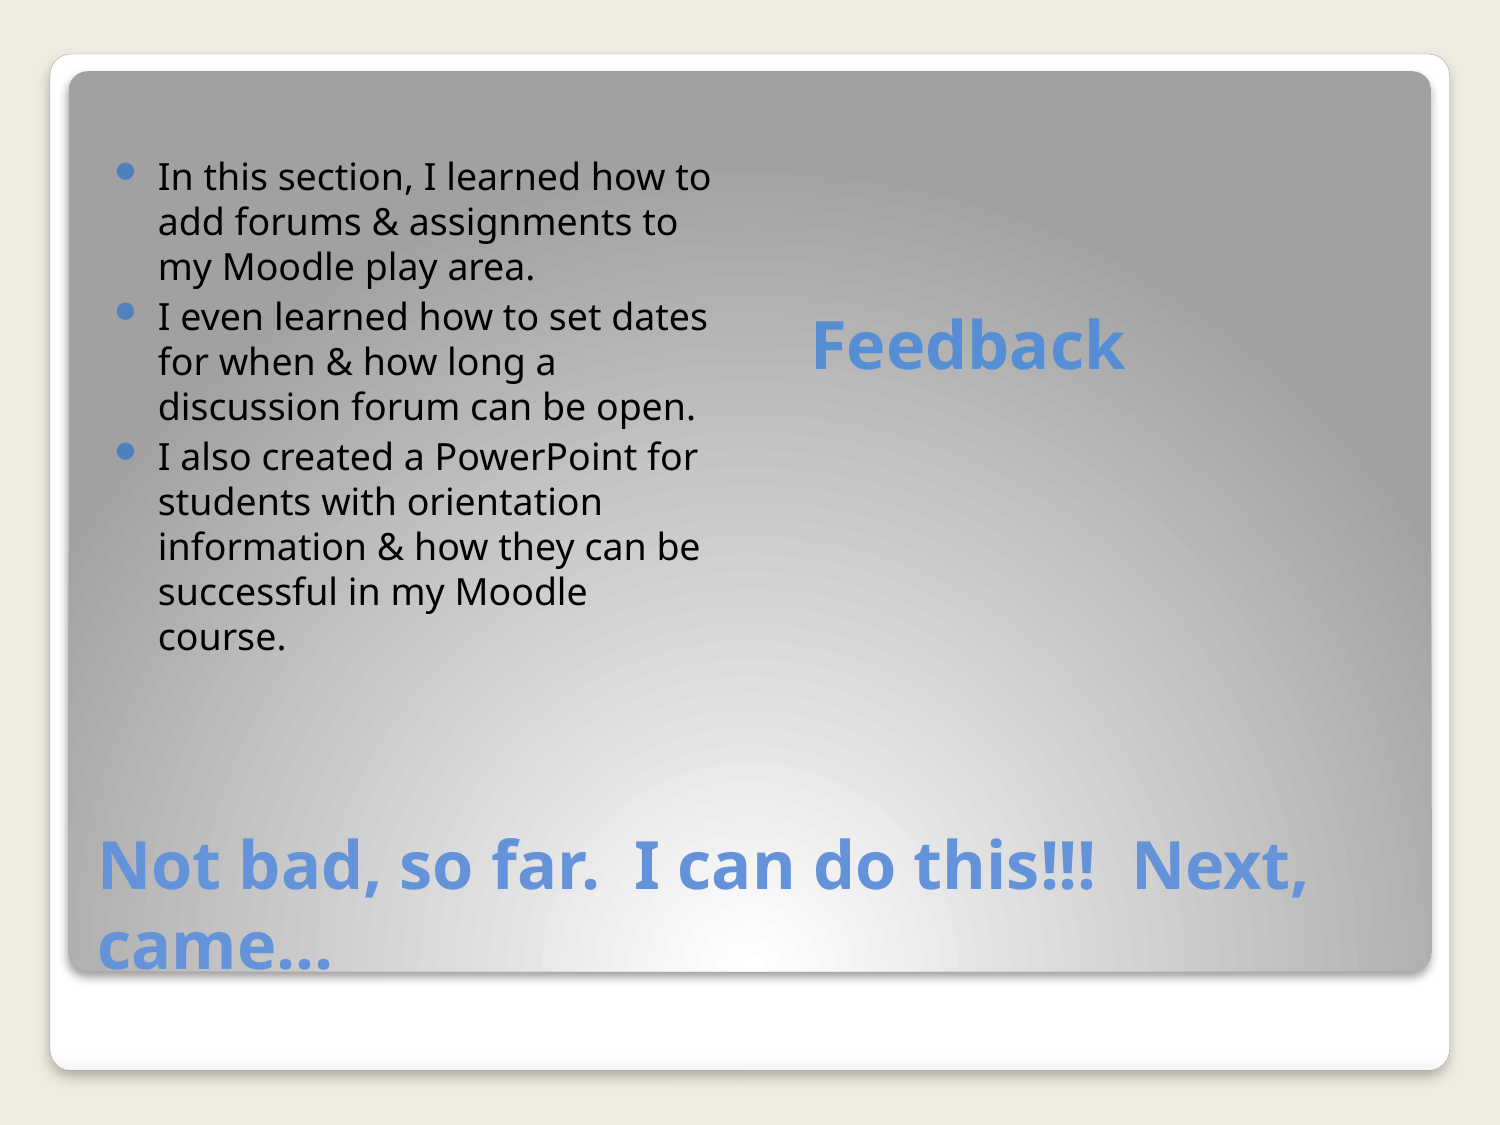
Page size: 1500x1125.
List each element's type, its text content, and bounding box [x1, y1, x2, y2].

title Not bad, so far. I can do this!!! Next, came… [82, 817, 1425, 991]
list In this section, I learned how to add forums & assignments to my Moodle play area. I even learned how to set dates for when & how long a discussion forum can be open. I also created a PowerPoint for students with orientation information & how they can be successful in my Moodle course. [84, 87, 730, 825]
list Feedback [780, 287, 1426, 463]
